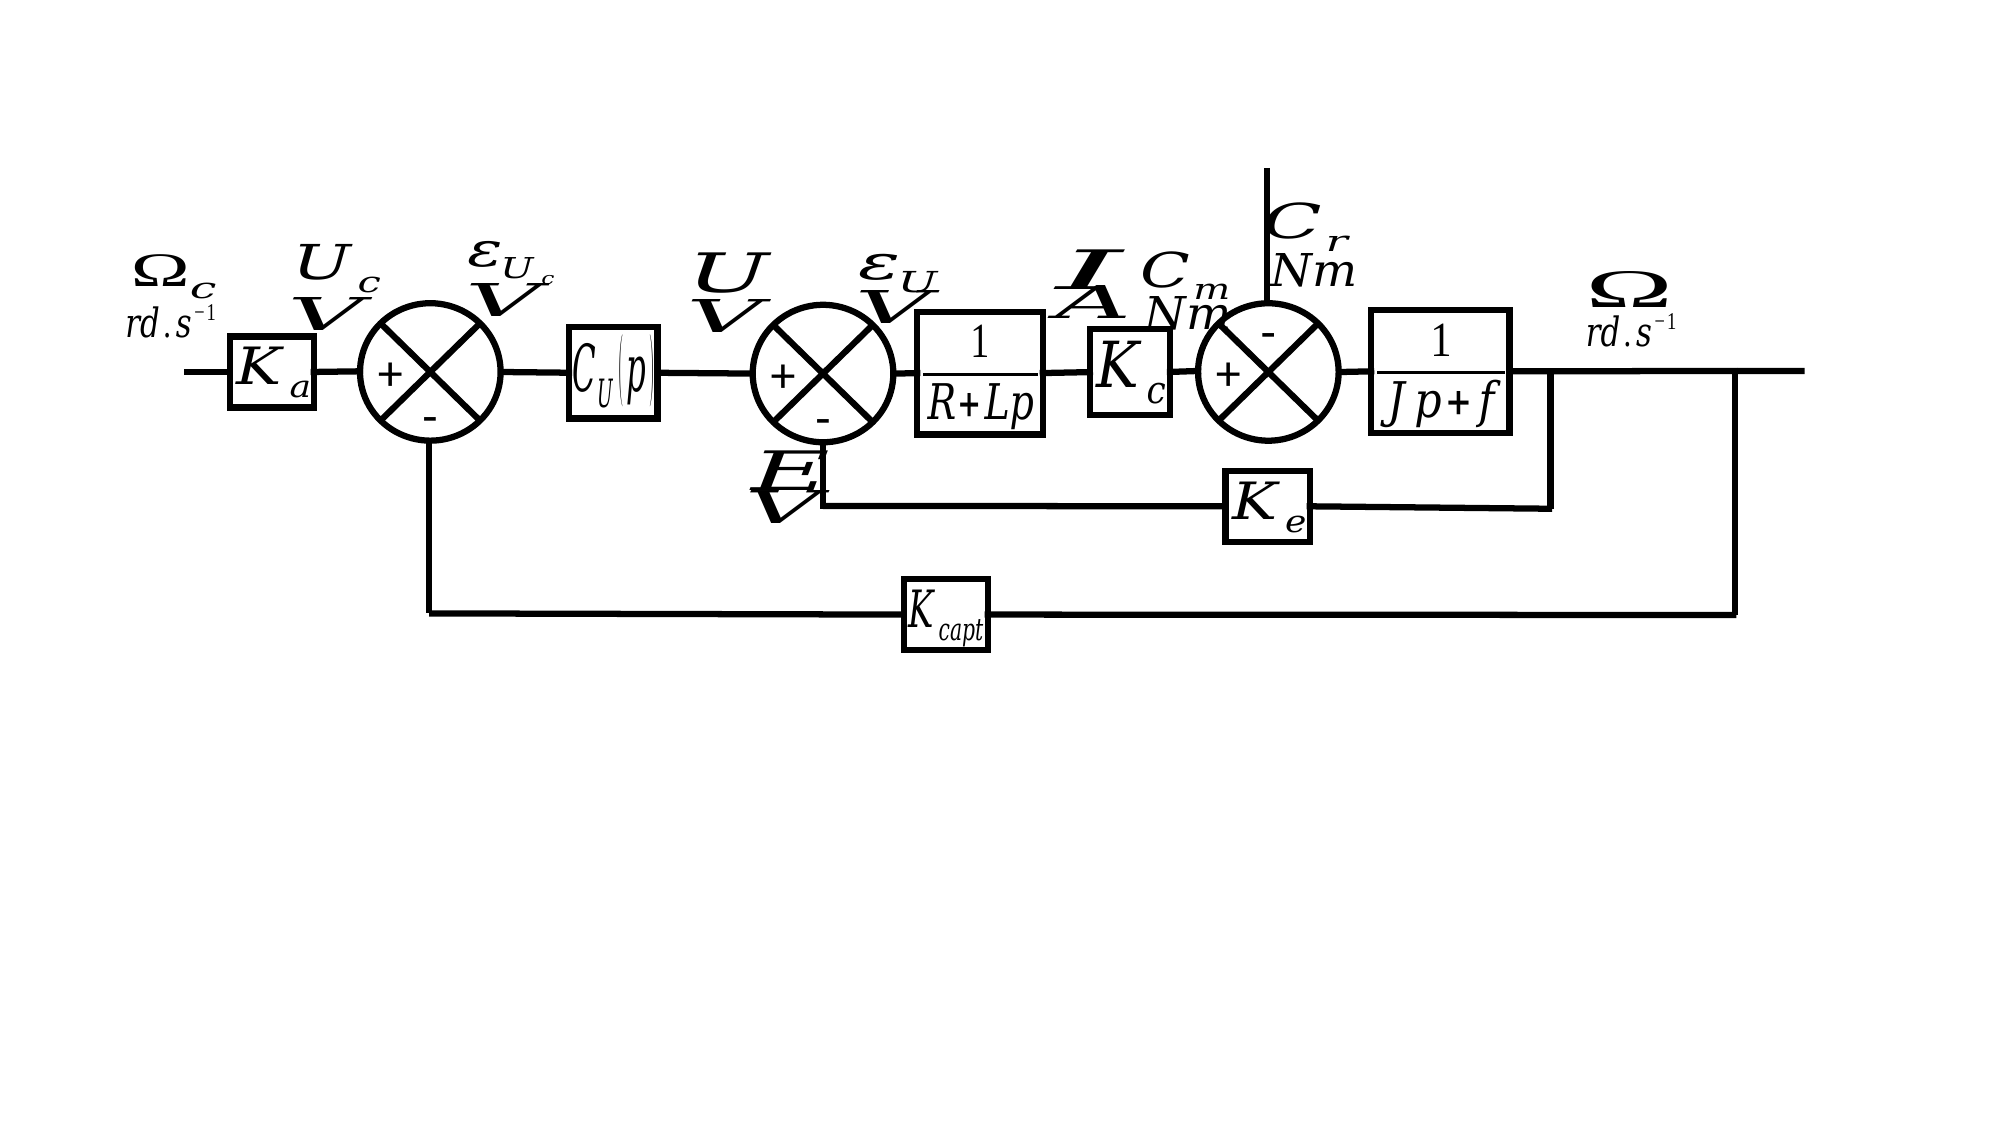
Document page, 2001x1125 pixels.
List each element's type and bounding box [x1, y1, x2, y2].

text_box [1198, 292, 1339, 441]
text_box [359, 303, 501, 452]
text_box [752, 304, 894, 454]
